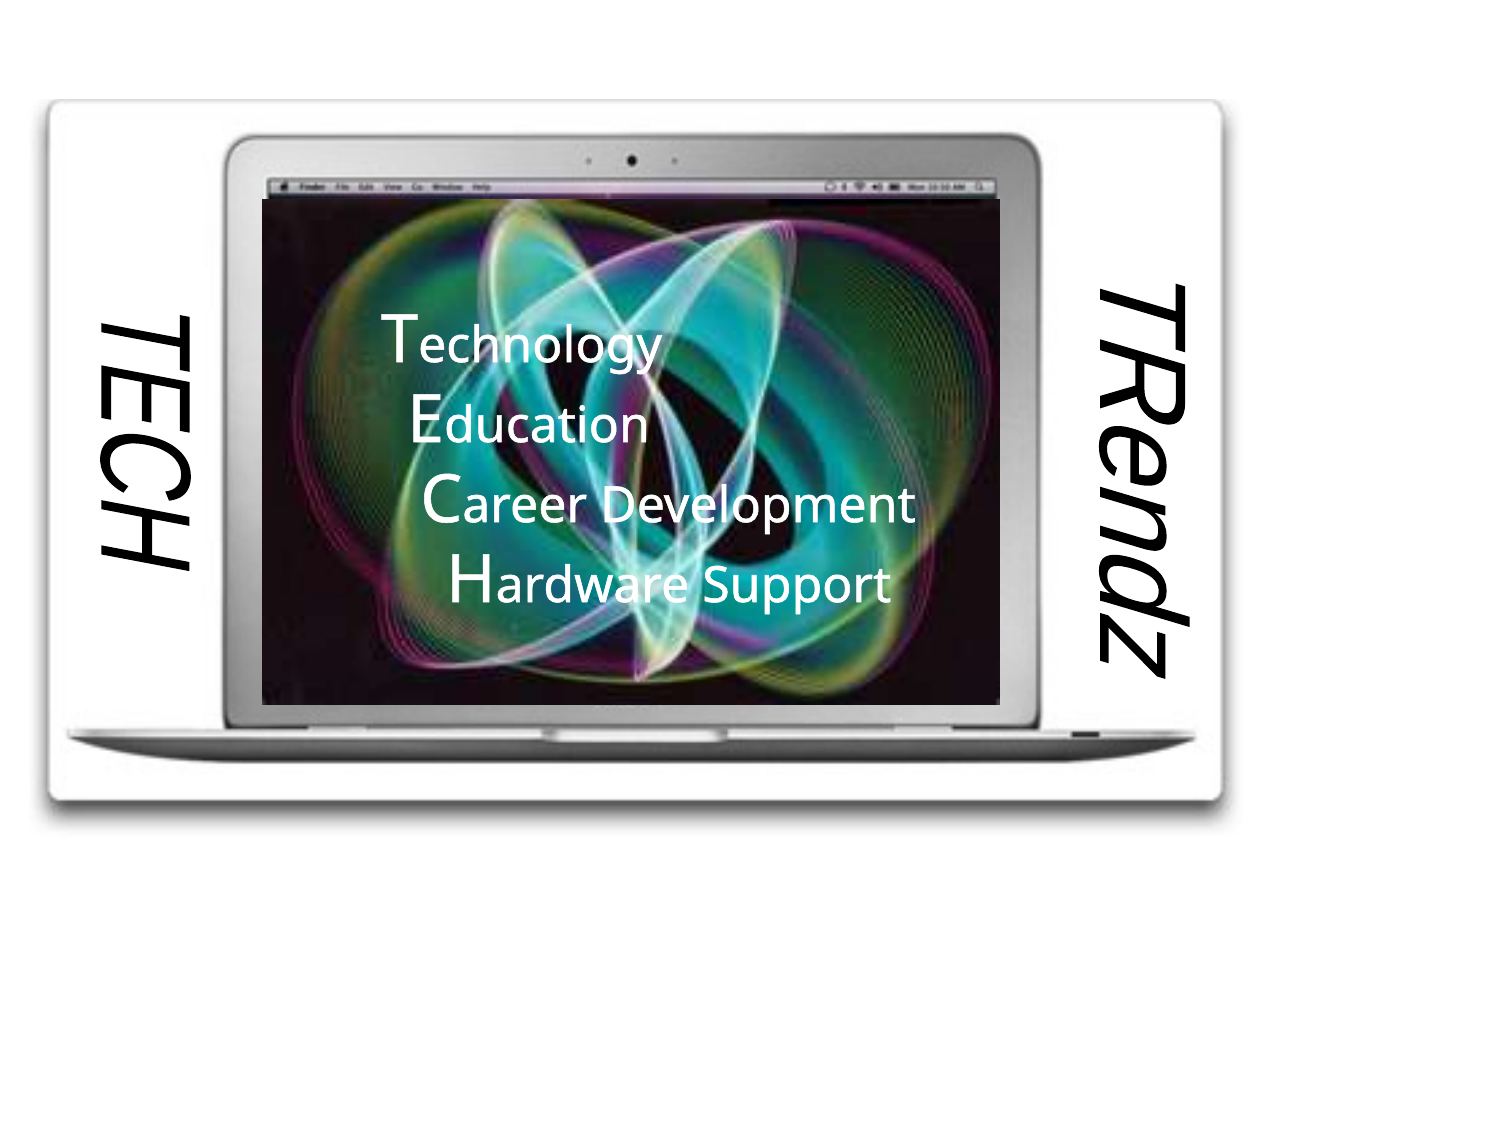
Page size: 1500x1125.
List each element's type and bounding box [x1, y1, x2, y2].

picture [28, 99, 1243, 838]
